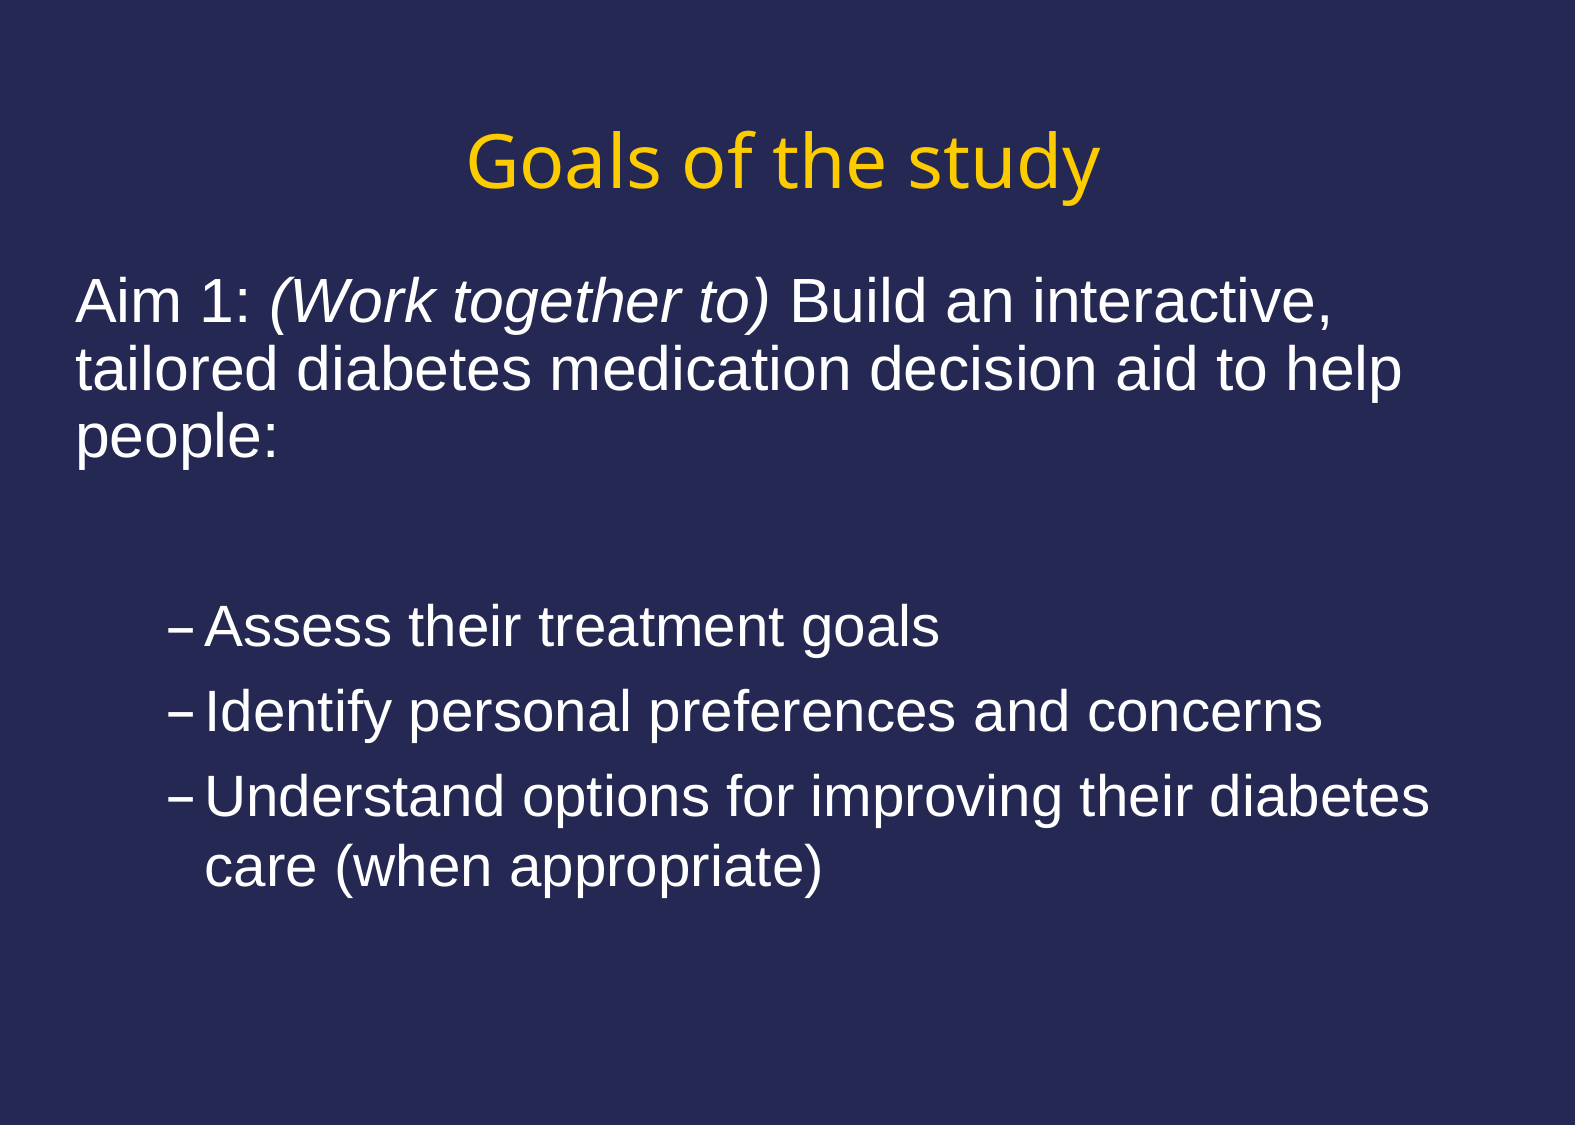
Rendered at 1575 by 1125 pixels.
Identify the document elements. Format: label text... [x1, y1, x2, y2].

title Goals of the study [174, 20, 1398, 213]
list Aim 1: (Work together to) Build an interactive, tailored diabetes medication decision aid to help people: Assess their treatment goals Identify personal preferences and concerns Understand options for improving their diabetes care (when appropriate) [66, 260, 1463, 1125]
